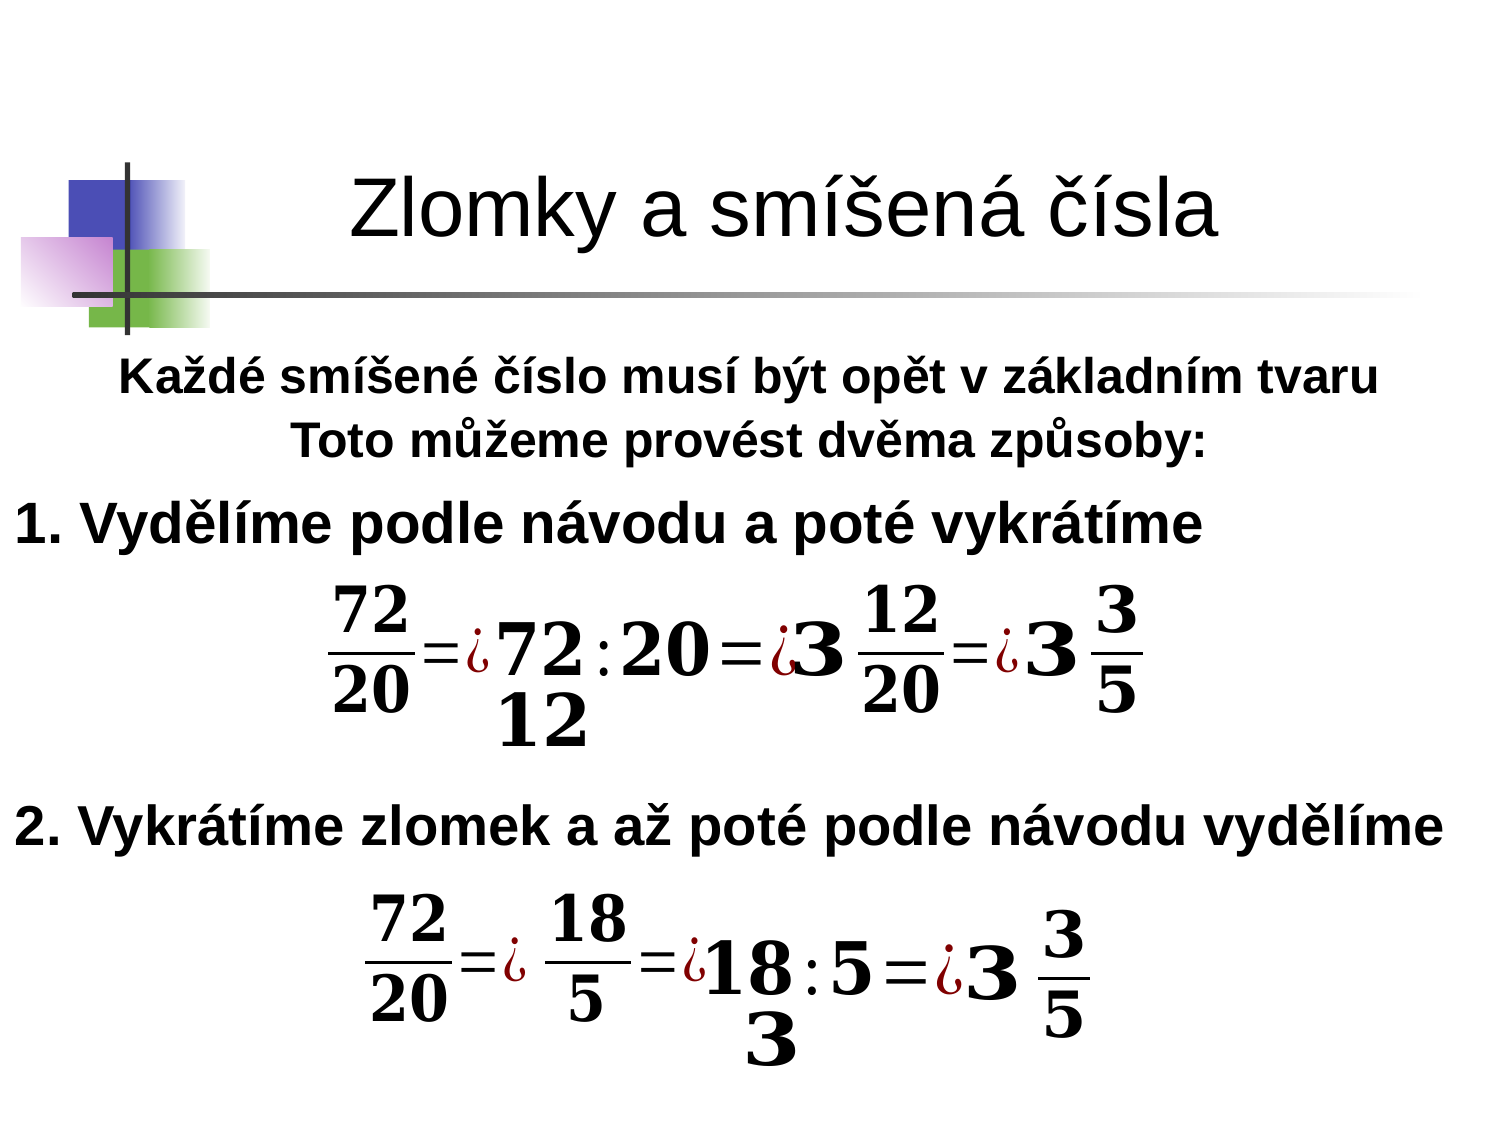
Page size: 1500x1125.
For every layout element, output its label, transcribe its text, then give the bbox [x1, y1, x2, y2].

text_box 2. Vykrátíme zlomek a až poté podle návodu vydělíme [0, 775, 1500, 870]
text_box Každé smíšené číslo musí být opět v základním tvaru [0, 326, 1500, 390]
text_box Toto můžeme provést dvěma způsoby: [0, 390, 1500, 472]
text_box 1. Vydělíme podle návodu a poté vykrátíme [0, 472, 1500, 567]
text_box Zlomky a smíšená čísla [230, 146, 1338, 261]
